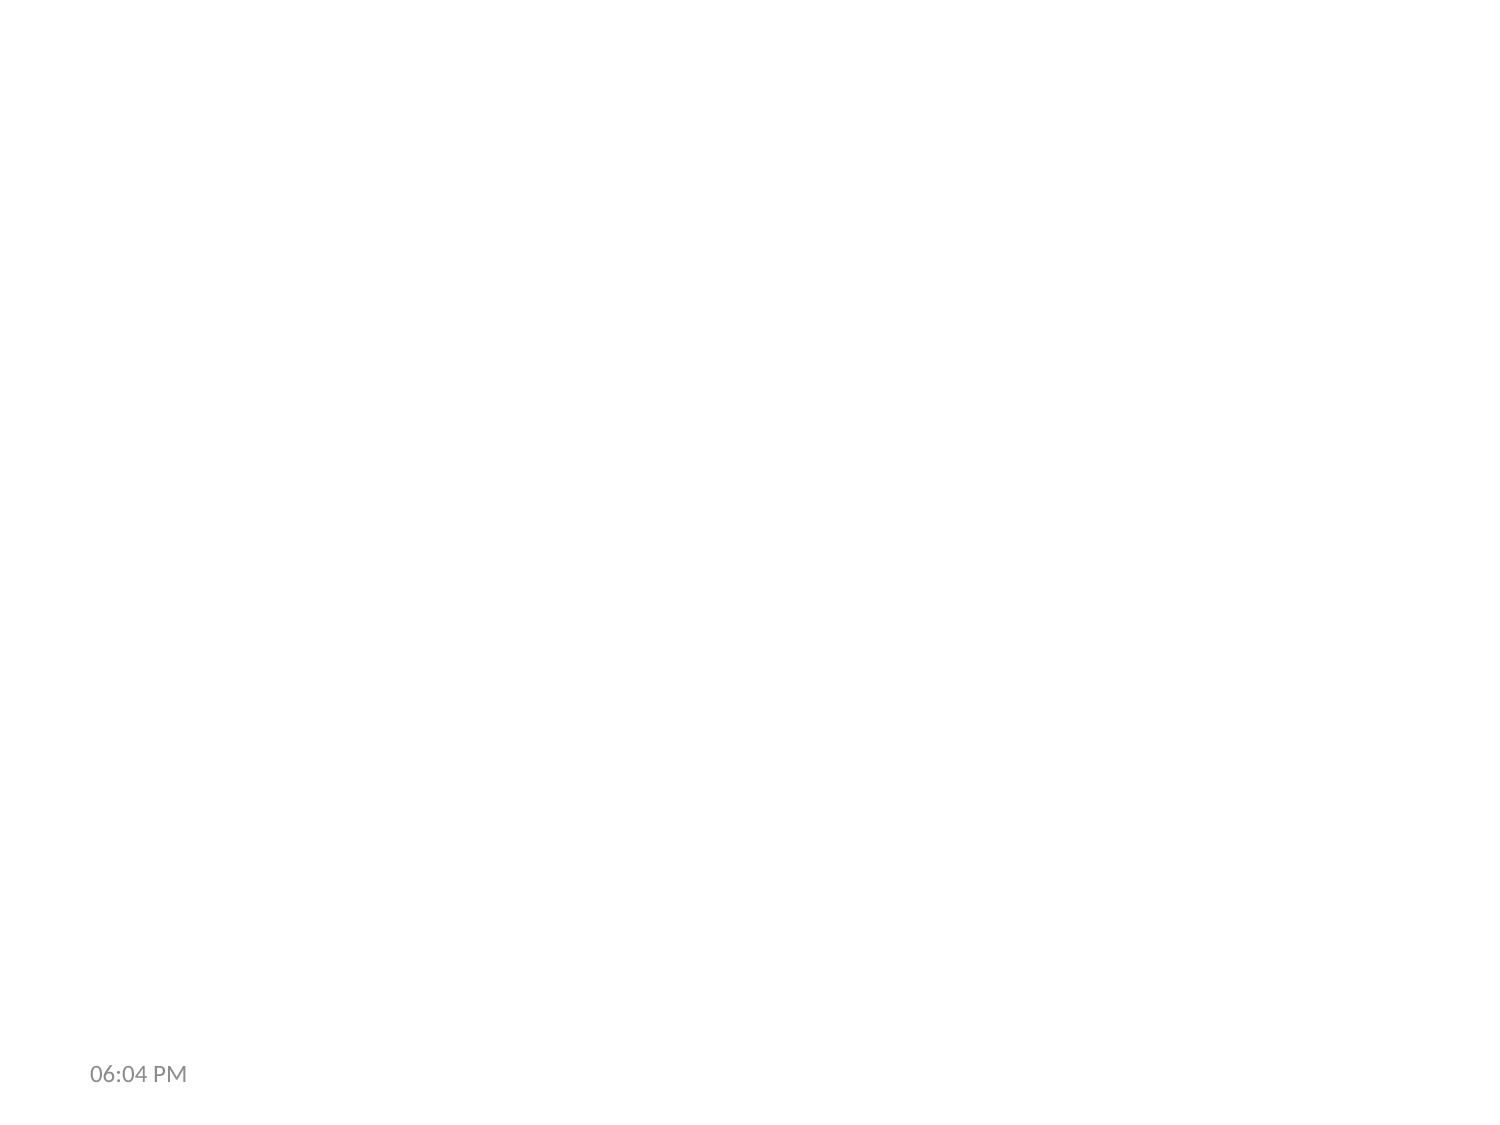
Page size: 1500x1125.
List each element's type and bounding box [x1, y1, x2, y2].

slide_number [75, 1042, 425, 1103]
